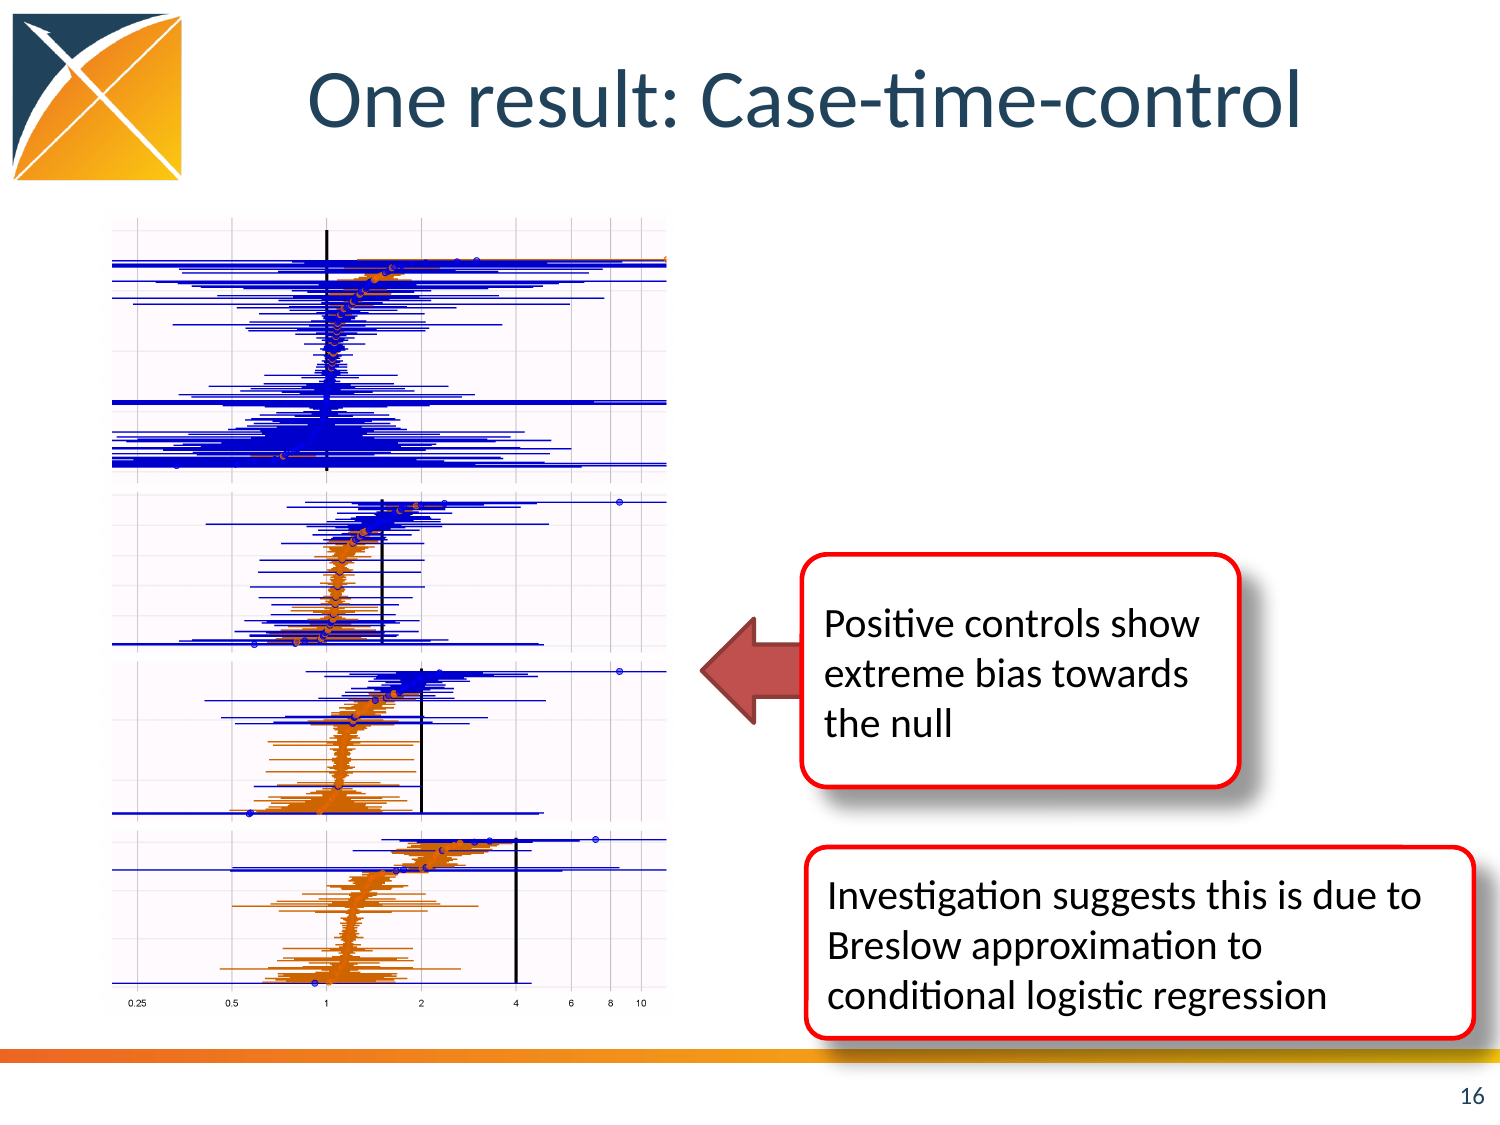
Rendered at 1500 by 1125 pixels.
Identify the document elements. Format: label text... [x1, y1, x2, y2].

text_box [699, 616, 799, 725]
picture [0, 0, 206, 200]
text_box Investigation suggests this is due to Breslow approximation to conditional logistic regression [804, 844, 1476, 1041]
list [99, 209, 676, 1015]
title One result: Case-time-control [187, 24, 1425, 163]
slide_number 16 [1149, 1065, 1500, 1125]
text_box Positive controls show extreme bias towards the null [799, 552, 1242, 790]
